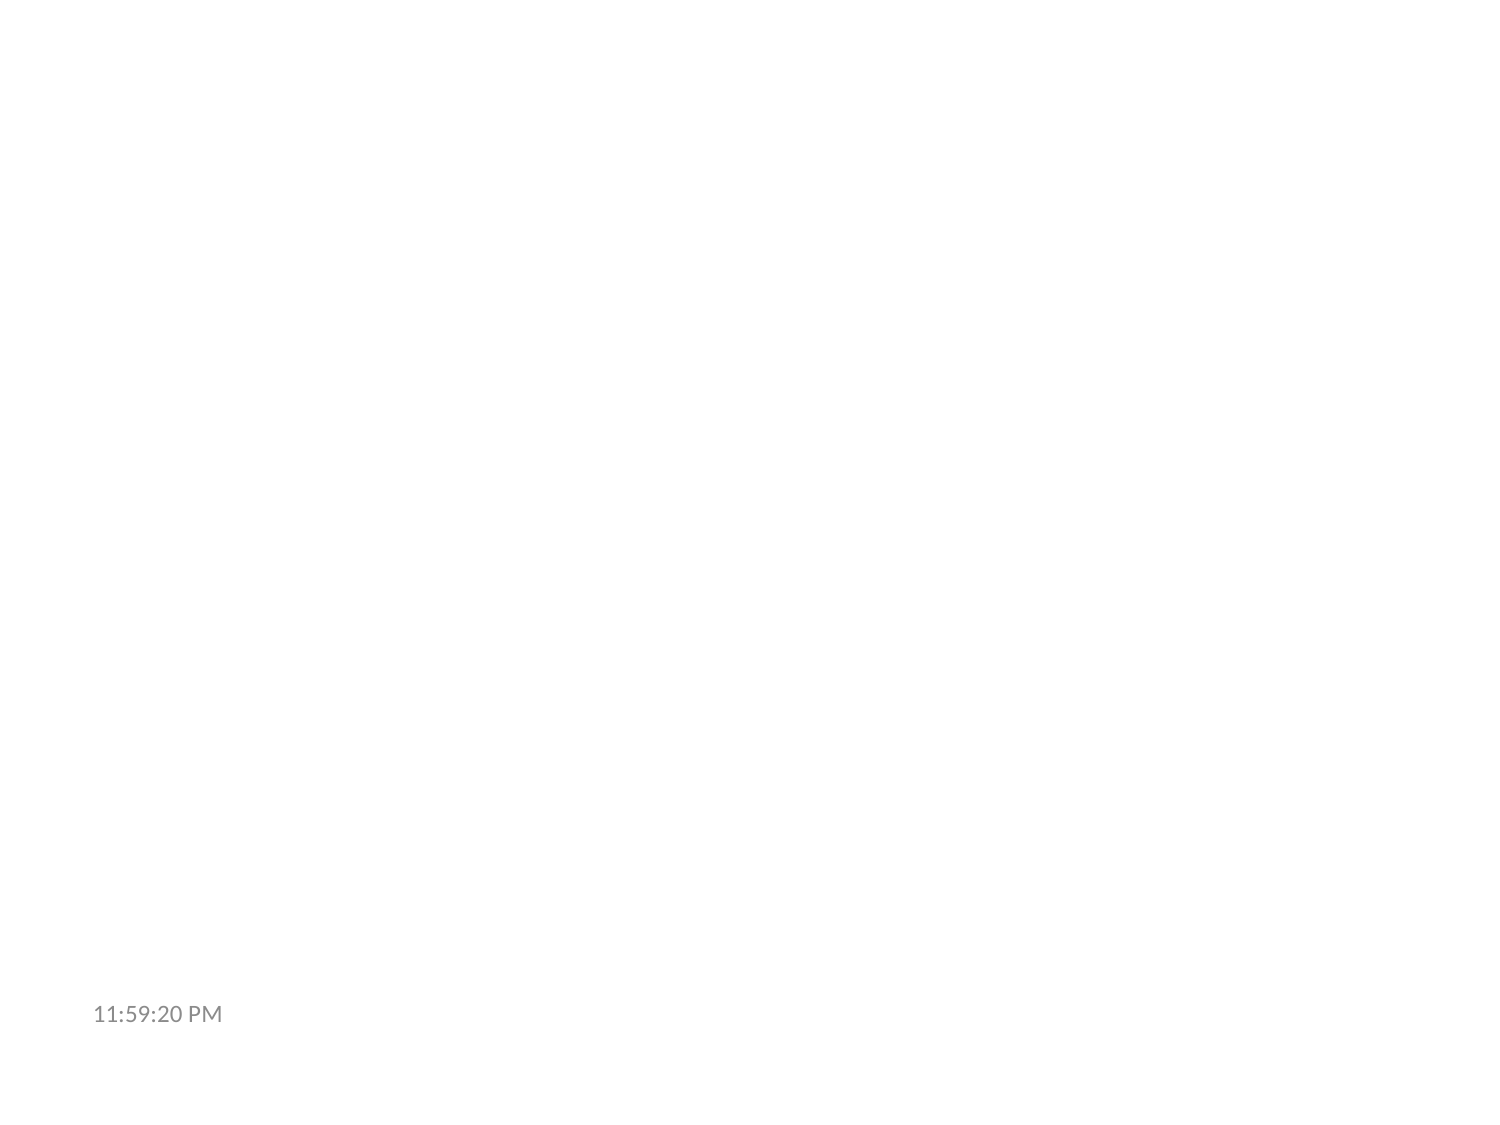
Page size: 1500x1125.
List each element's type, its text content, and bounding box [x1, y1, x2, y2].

text_box 3:35:09 PM [77, 982, 428, 1043]
